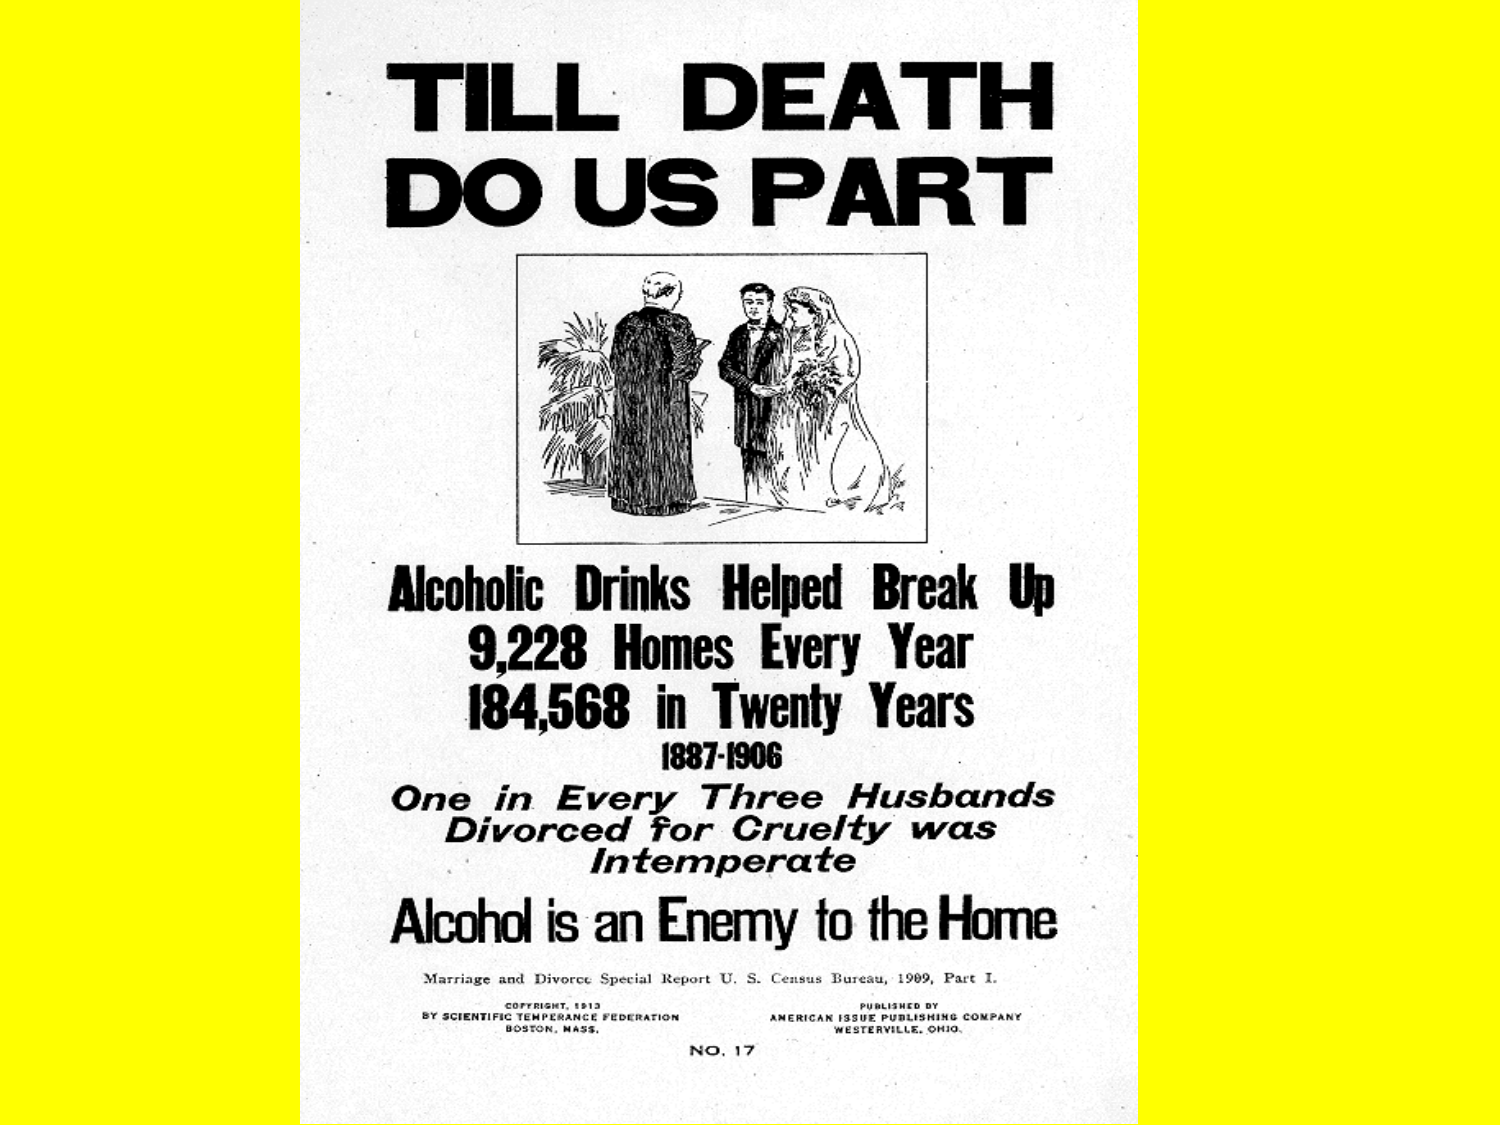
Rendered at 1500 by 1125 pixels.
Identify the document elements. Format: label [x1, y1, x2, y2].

picture [299, 0, 1138, 1124]
